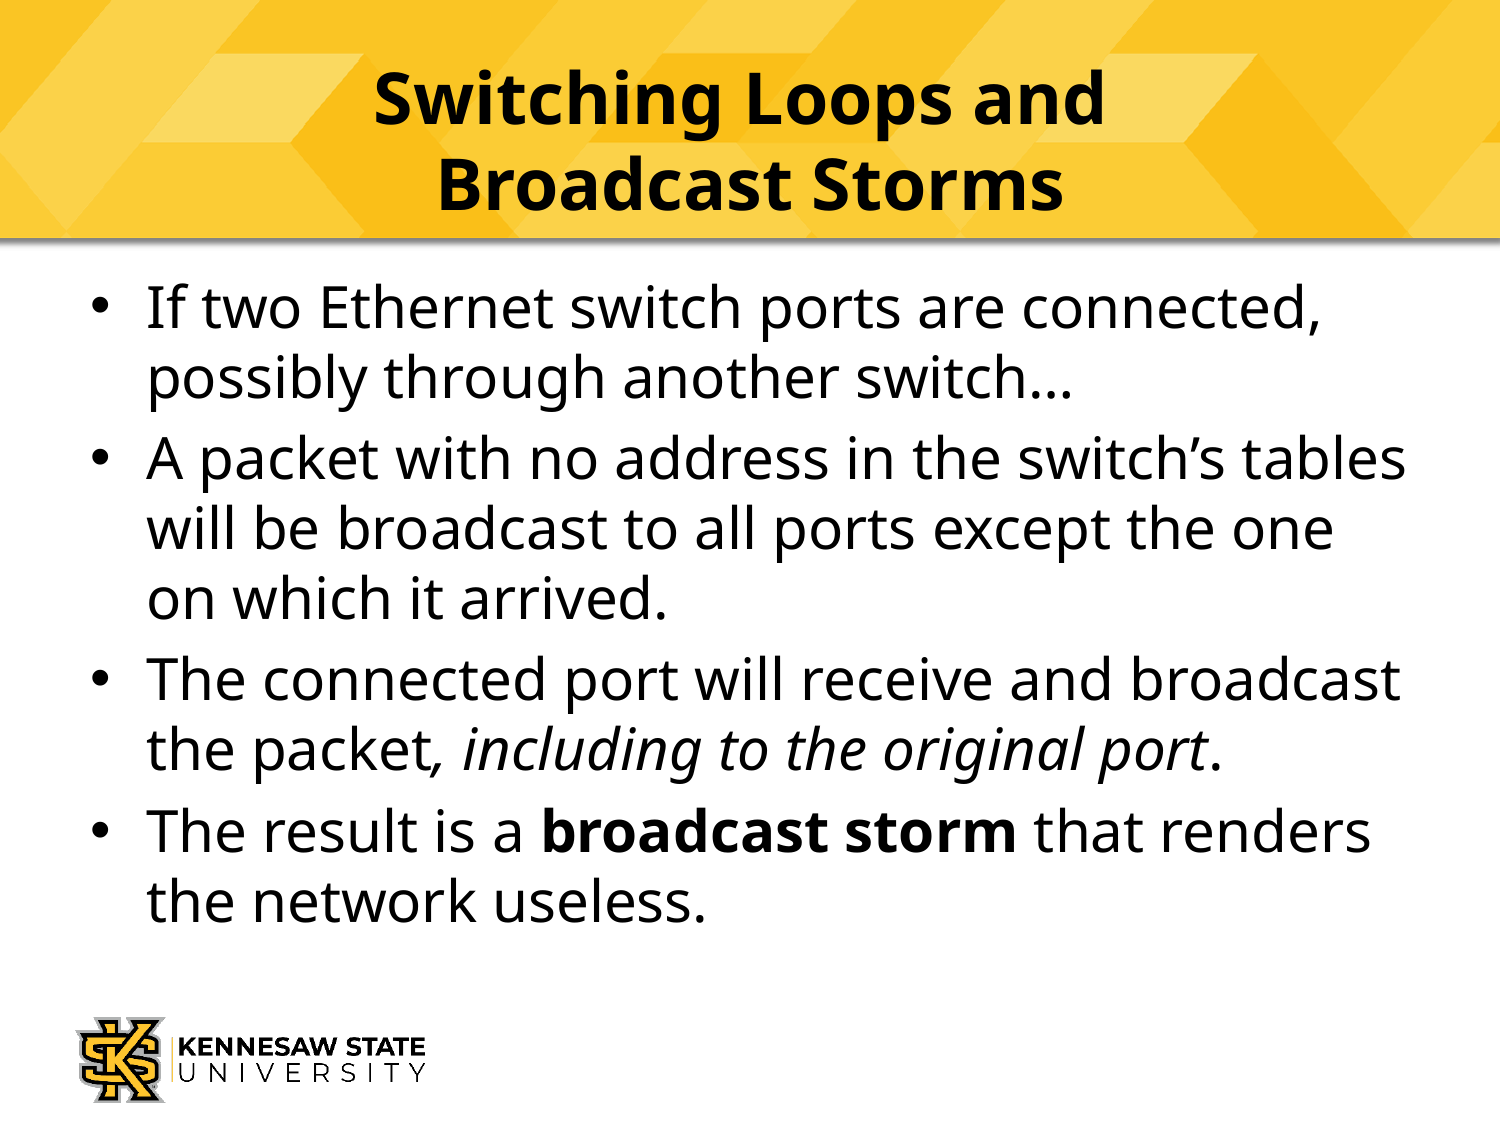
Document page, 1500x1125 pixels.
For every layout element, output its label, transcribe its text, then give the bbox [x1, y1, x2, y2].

picture [75, 1017, 425, 1103]
title Switching Loops and Broadcast Storms [75, 45, 1425, 233]
picture [0, 0, 1500, 251]
list If two Ethernet switch ports are connected, possibly through another switch… A packet with no address in the switch’s tables will be broadcast to all ports except the one on which it arrived. The connected port will receive and broadcast the packet, including to the original port. The result is a broadcast storm that renders the network useless. [75, 262, 1425, 1005]
